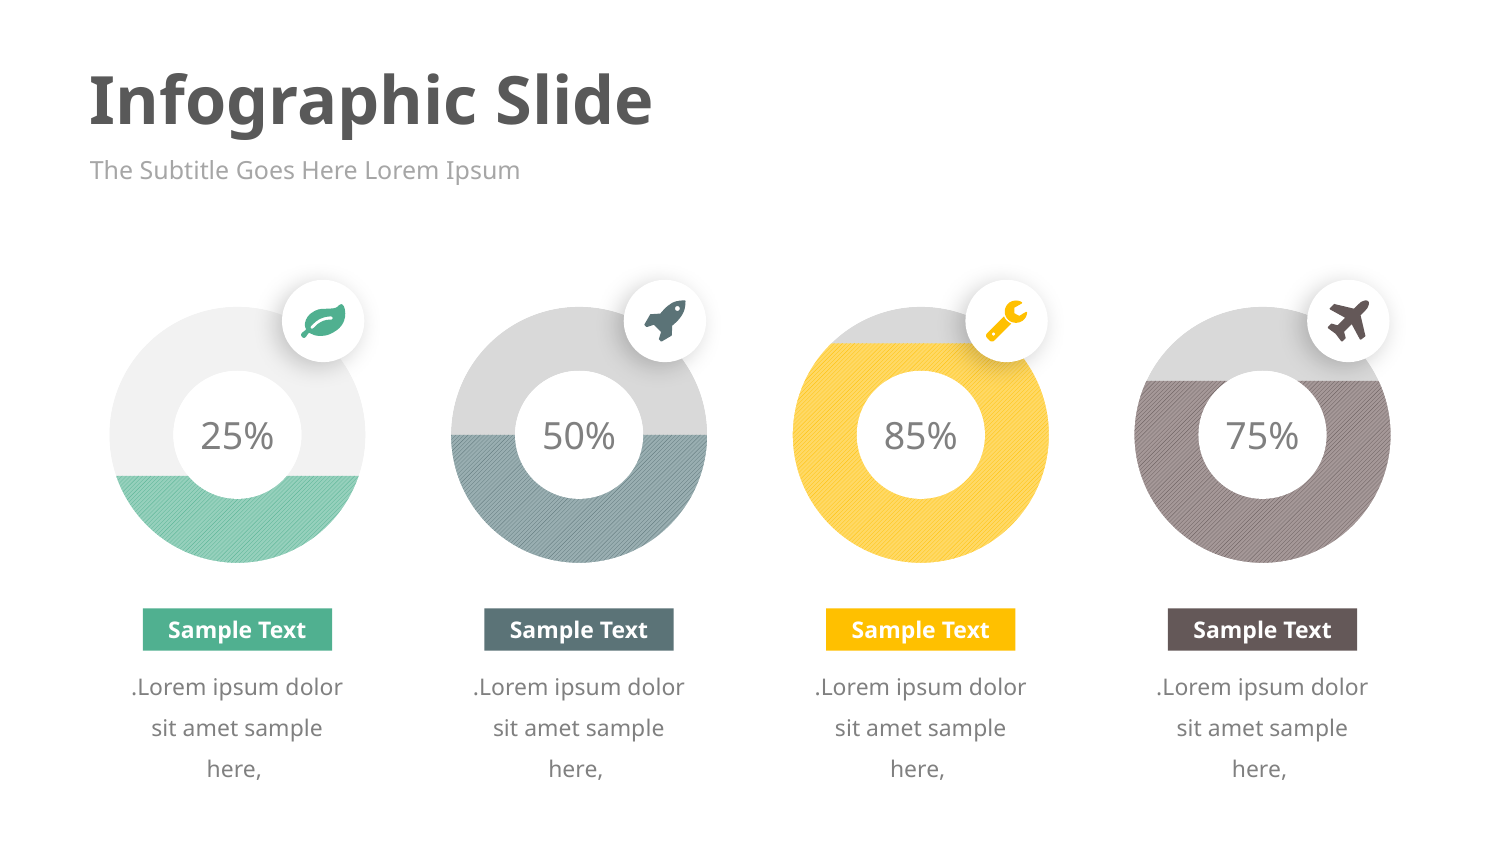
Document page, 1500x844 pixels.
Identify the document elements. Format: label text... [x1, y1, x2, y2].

text_box [281, 279, 365, 363]
text_box [1137, 379, 1388, 560]
text_box [73, 280, 402, 590]
text_box [454, 433, 705, 560]
text_box Sample Text [484, 608, 674, 650]
text_box [454, 309, 705, 433]
text_box 25% [174, 404, 300, 465]
text_box .Lorem ipsum dolor sit amet sample here, [1133, 650, 1392, 790]
text_box [1150, 309, 1375, 379]
text_box 75% [1200, 404, 1326, 465]
text_box [112, 309, 363, 474]
text_box .Lorem ipsum dolor sit amet sample here, [108, 650, 367, 790]
text_box 85% [858, 404, 984, 465]
text_box Infographic Slide [75, 50, 1013, 146]
text_box [757, 280, 1085, 590]
text_box Sample Text [1167, 608, 1358, 650]
text_box .Lorem ipsum dolor sit amet sample here, [791, 650, 1050, 790]
text_box .Lorem ipsum dolor sit amet sample here, [449, 650, 709, 790]
text_box [301, 304, 346, 338]
text_box [838, 309, 950, 341]
text_box [1098, 280, 1427, 590]
text_box The Subtitle Goes Here Lorem Ipsum [75, 146, 788, 192]
text_box [965, 279, 1048, 363]
text_box [415, 280, 743, 590]
text_box [1327, 300, 1369, 342]
text_box [644, 300, 686, 342]
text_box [985, 300, 1028, 342]
text_box [1307, 279, 1390, 363]
text_box Sample Text [142, 608, 333, 650]
text_box Sample Text [826, 608, 1016, 650]
text_box 50% [516, 404, 642, 465]
text_box [118, 474, 356, 560]
text_box [795, 341, 1046, 560]
text_box [623, 279, 707, 363]
